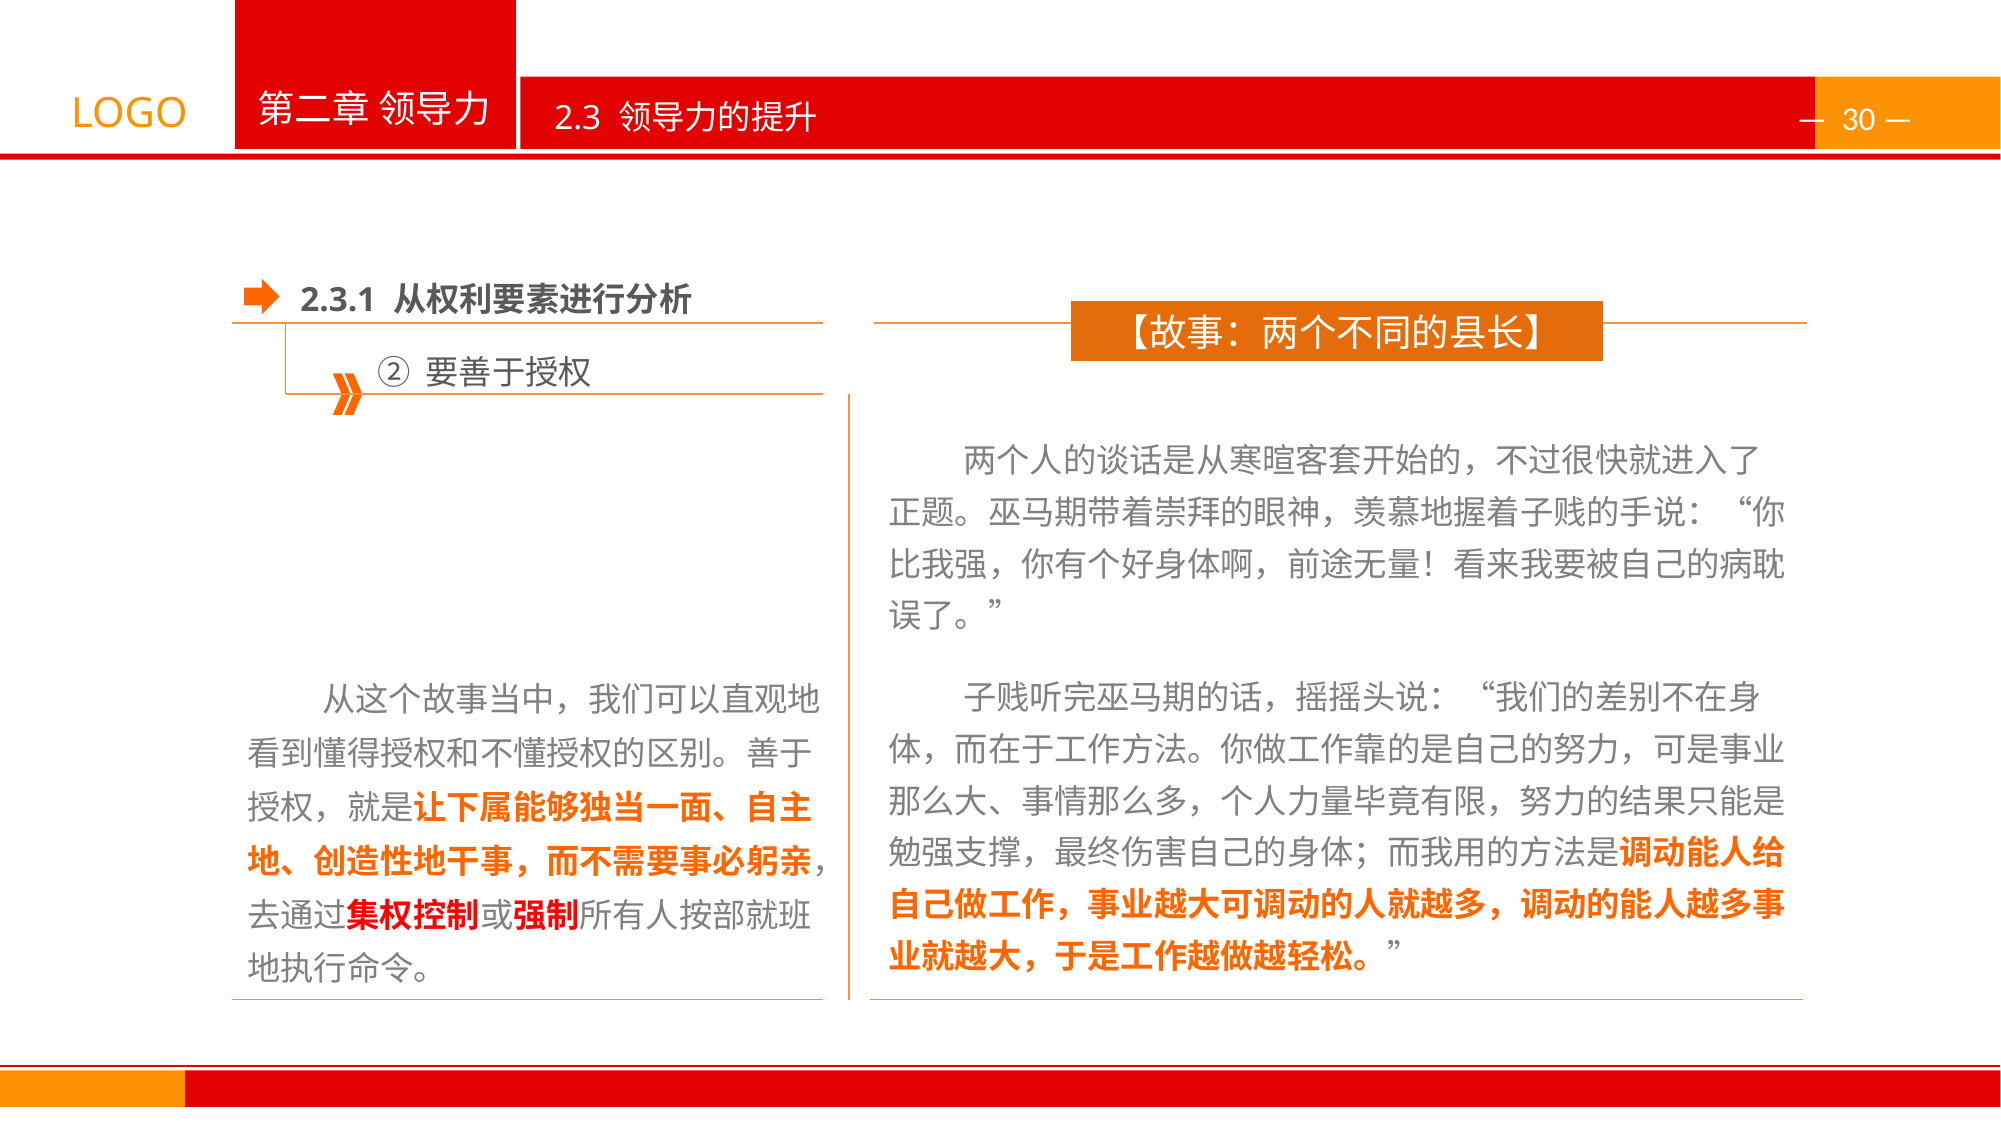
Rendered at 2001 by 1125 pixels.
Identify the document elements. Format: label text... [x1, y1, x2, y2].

text_box [342, 403, 361, 417]
text_box 2.3.1 从权利要素进行分析 [285, 266, 859, 326]
text_box ② 要善于授权 [362, 339, 936, 399]
text_box [242, 276, 282, 317]
text_box [330, 403, 346, 417]
text_box 【故事：两个不同的县长】 [1071, 331, 1603, 361]
text_box 两个人的谈话是从寒暄客套开始的，不过很快就进入了正题。巫马期带着崇拜的眼神，羡慕地握着子贱的手说：“你比我强，你有个好身体啊，前途无量！看来我要被自己的病耽误了。” [873, 419, 1807, 642]
text_box 【故事：两个不同的县长】 [1071, 301, 1603, 322]
text_box 从这个故事当中，我们可以直观地看到懂得授权和不懂授权的区别。善于授权，就是让下属能够独当一面、自主地、创造性地干事，而不需要事必躬亲，去通过集权控制或强制所有人按部就班地执行命令。 [232, 656, 844, 995]
text_box [342, 371, 362, 393]
text_box 子贱听完巫马期的话，摇摇头说：“我们的差别不在身体，而在于工作方法。你做工作靠的是自己的努力，可是事业那么大、事情那么多，个人力量毕竟有限，努力的结果只能是勉强支撑，最终伤害自己的身体；而我用的方法是调动能人给自己做工作，事业越大可调动的人就越多，调动的能人越多事业就越大，于是工作越做越轻松。” [873, 656, 1807, 983]
text_box [330, 371, 350, 393]
